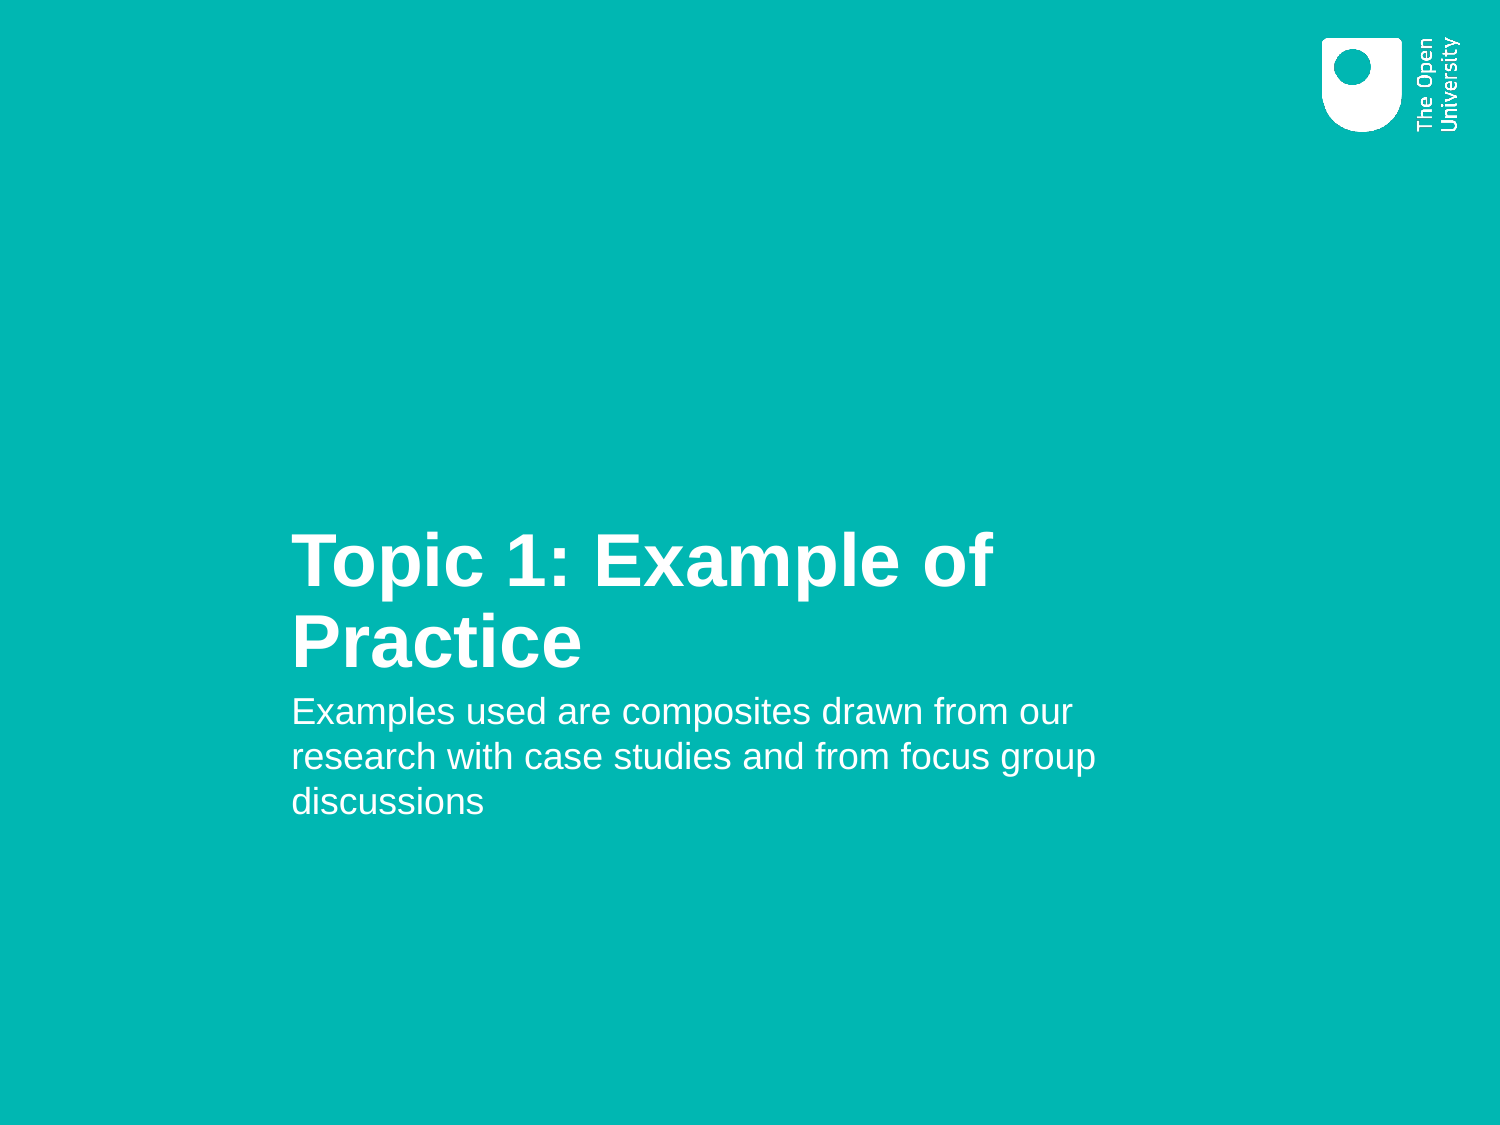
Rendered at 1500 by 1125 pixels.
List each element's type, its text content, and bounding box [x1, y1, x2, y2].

picture [1322, 37, 1460, 132]
title Topic 1: Example of Practice [291, 521, 1177, 686]
subtitle Examples used are composites drawn from our research with case studies and from focus group discussions [291, 686, 1177, 810]
